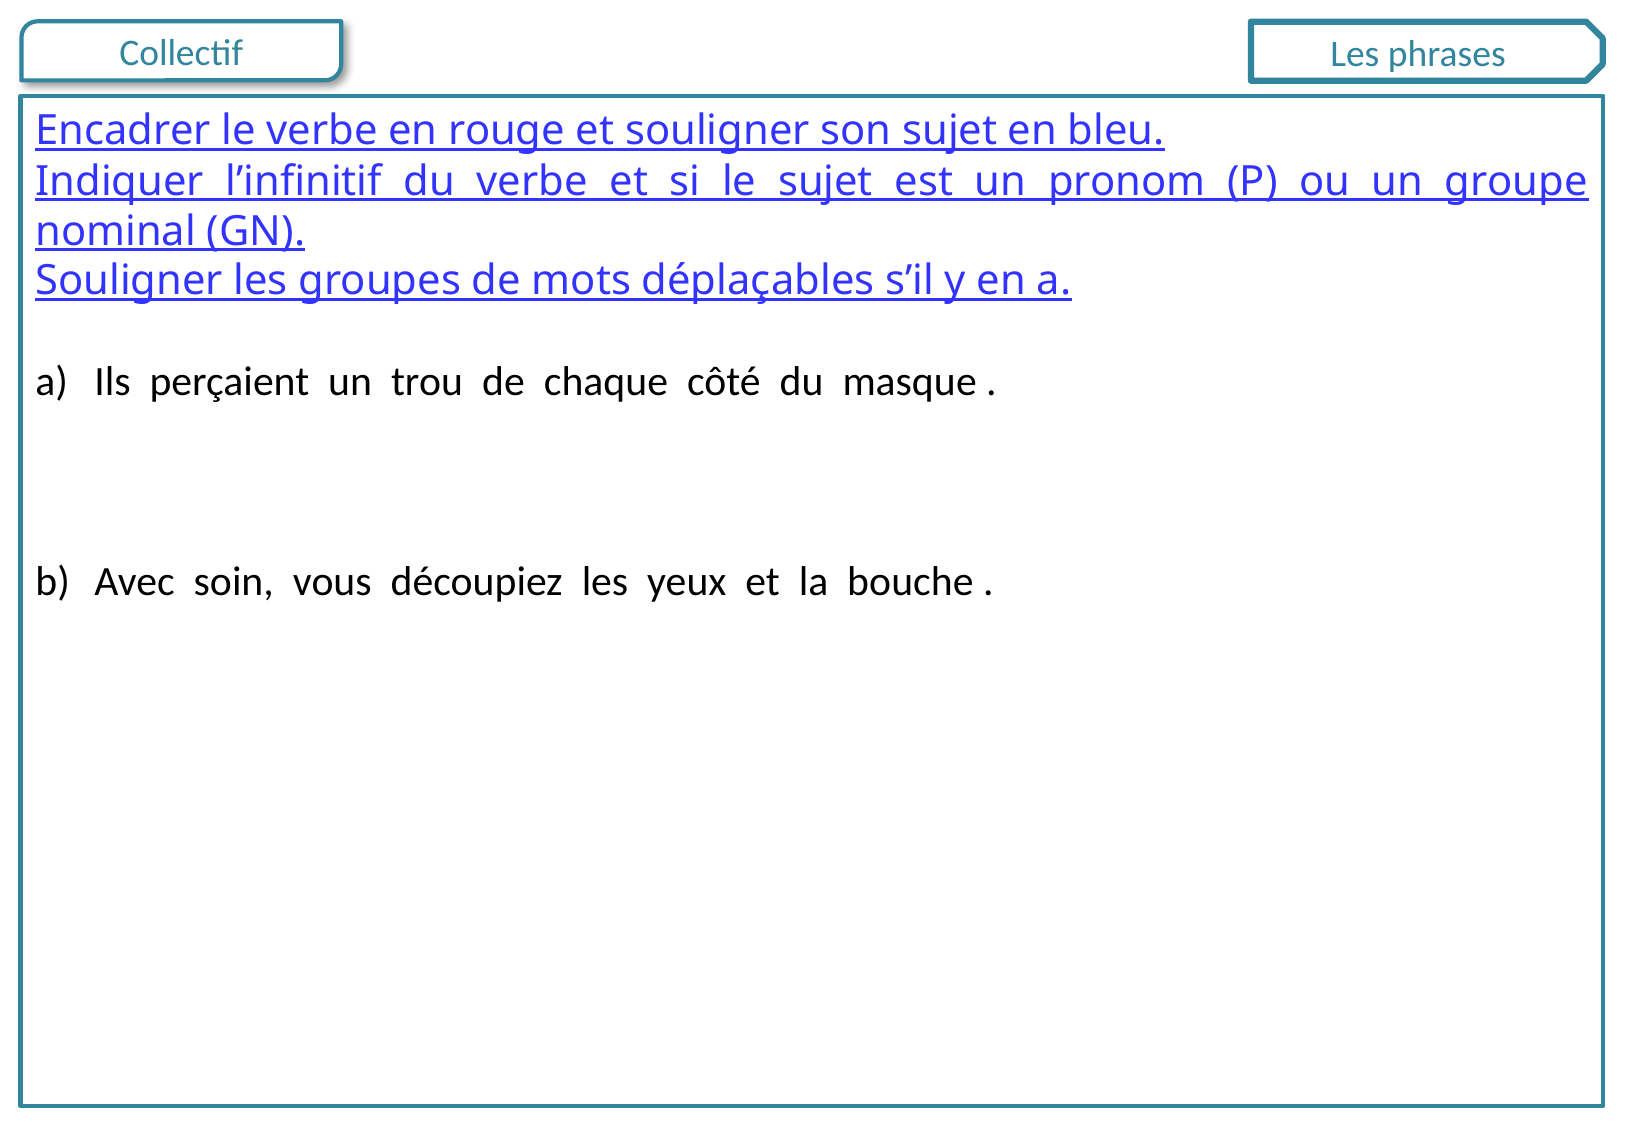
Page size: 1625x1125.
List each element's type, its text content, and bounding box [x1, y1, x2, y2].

list Encadrer le verbe en rouge et souligner son sujet en bleu. Indiquer l’infinitif du verbe et si le sujet est un pronom (P) ou un groupe nominal (GN). Souligner les groupes de mots déplaçables s’il y en a. Ils perçaient un trou de chaque côté du masque . Avec soin, vous découpiez les yeux et la bouche . [18, 94, 1605, 1108]
list Les phrases [1251, 21, 1585, 81]
